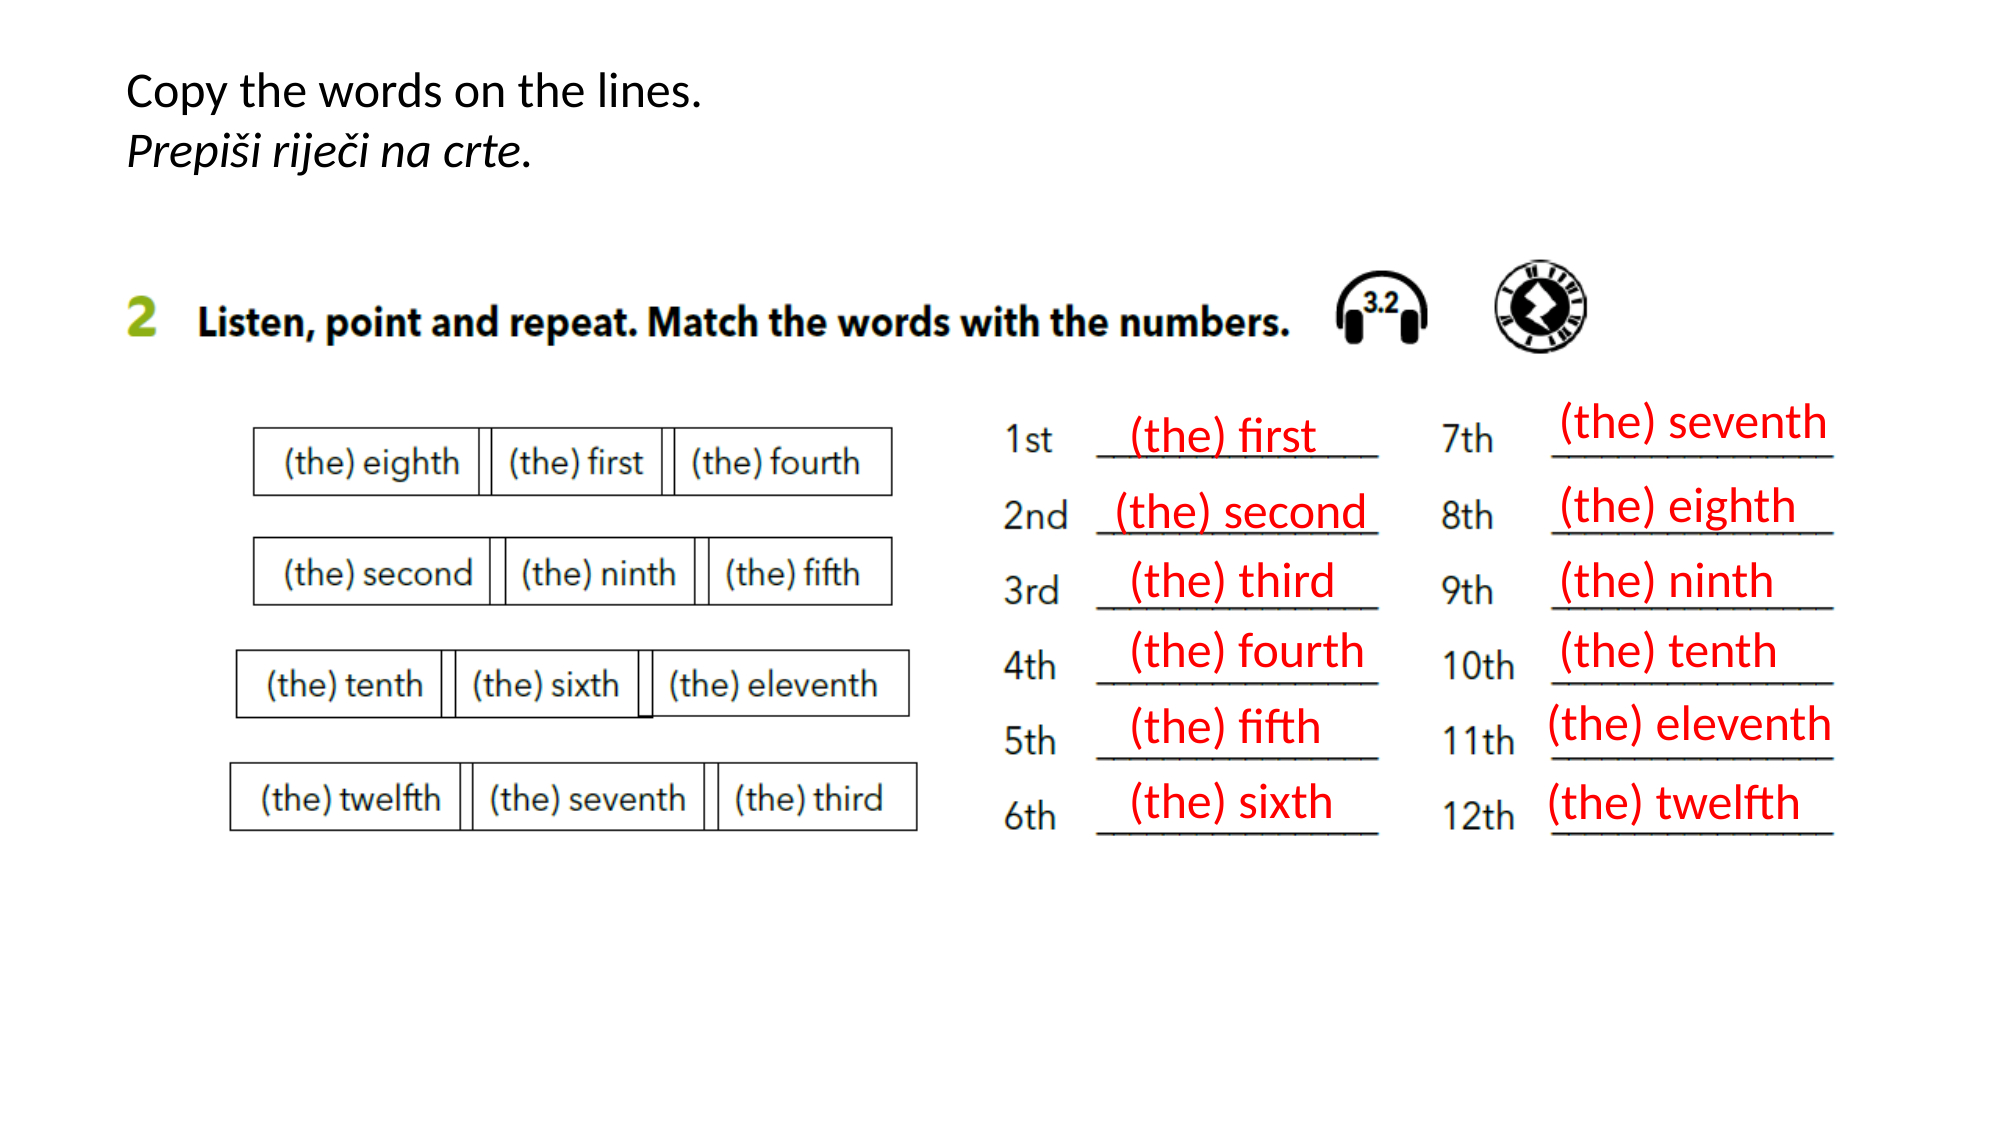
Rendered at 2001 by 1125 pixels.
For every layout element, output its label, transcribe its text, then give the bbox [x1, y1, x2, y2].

picture [111, 249, 1889, 872]
text_box Copy the words on the lines. Prepiši riječi na crte. [111, 49, 1461, 185]
